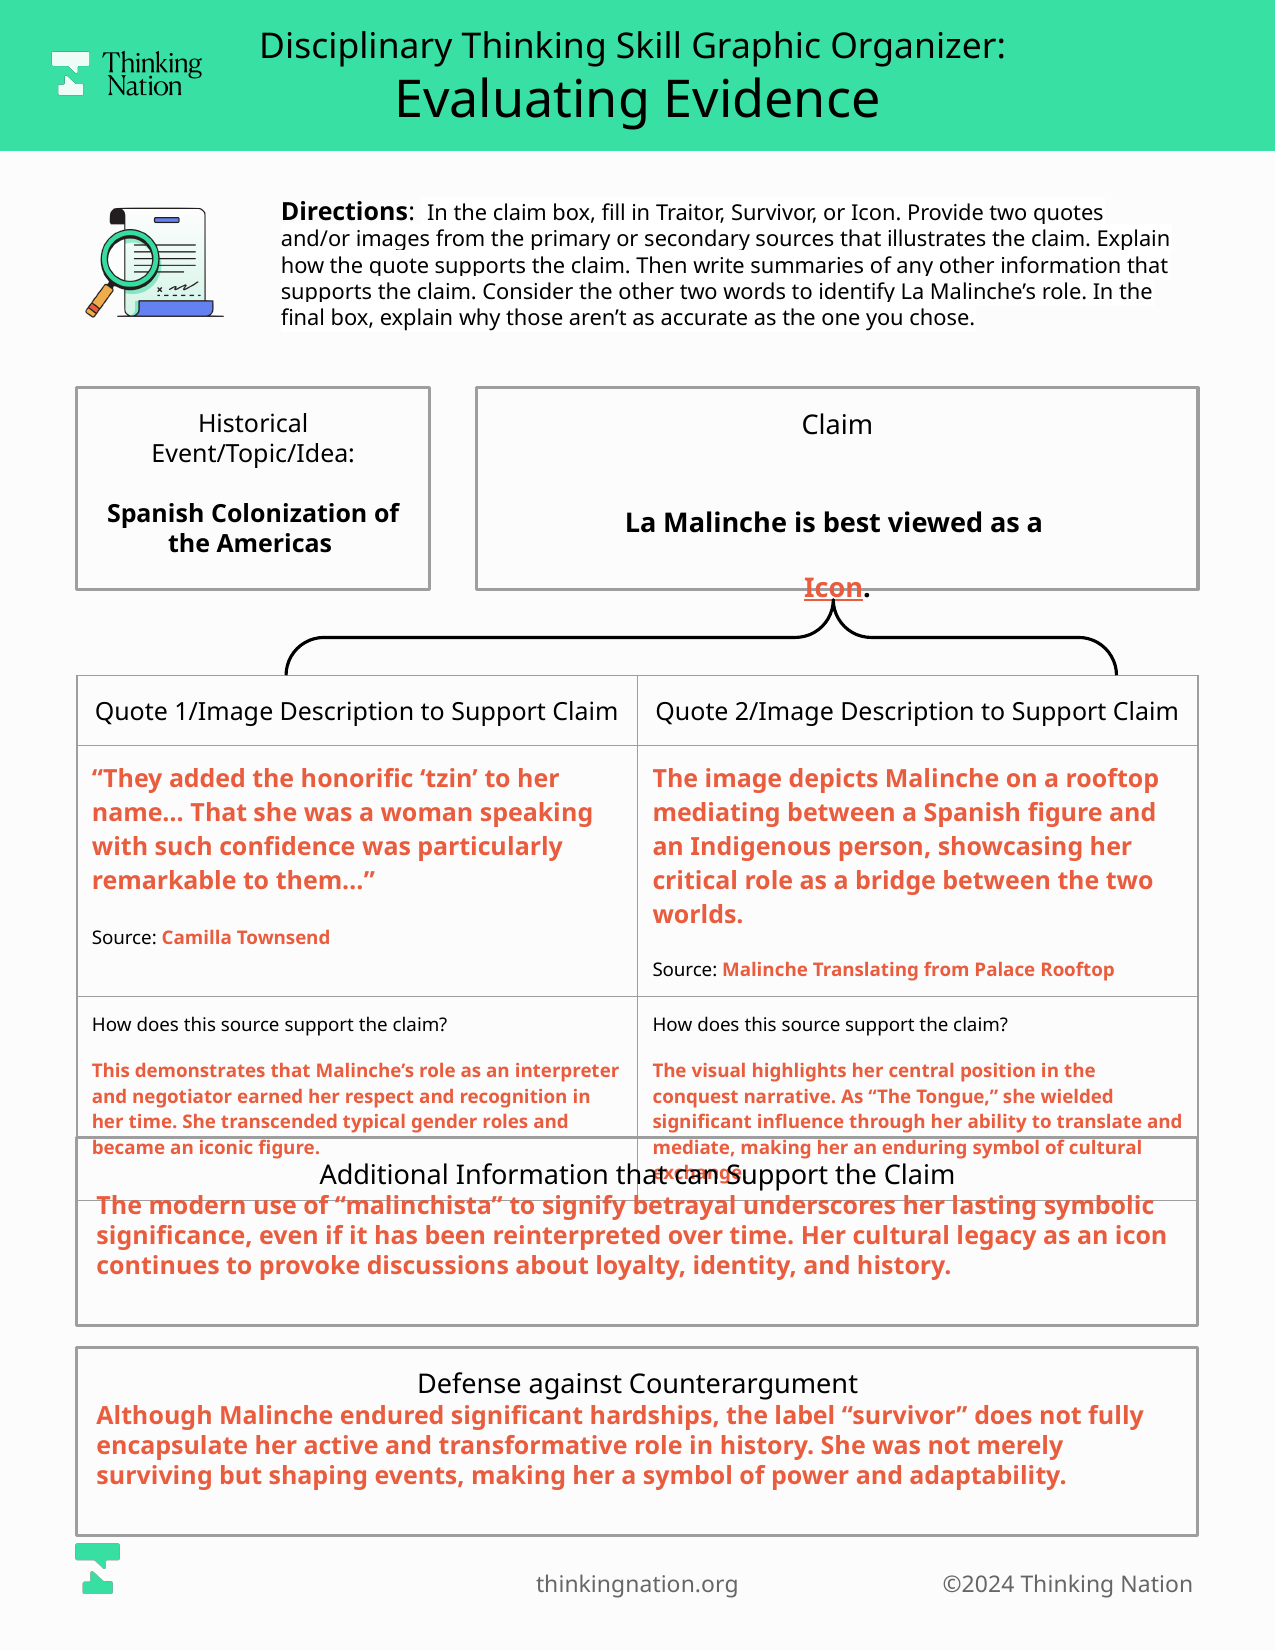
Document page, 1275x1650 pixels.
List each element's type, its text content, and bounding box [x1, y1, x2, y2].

table_cell How does this source support the claim? The visual highlights her central position in the conquest narrative. As “The Tongue,” she wielded significant influence through her ability to translate and mediate, making her an enduring symbol of cultural exchange. [638, 997, 1197, 1137]
table_cell How does this source support the claim? This demonstrates that Malinche’s role as an interpreter and negotiator earned her respect and recognition in her time. She transcended typical gender roles and became an iconic figure. [78, 997, 637, 1137]
text_box Directions: In the claim box, fill in Traitor, Survivor, or Icon. Provide two quotes and/or images from the primary or secondary sources that illustrates the claim. Explain how the quote supports the claim. Then write summaries of any other information that supports the claim. Consider the other two words to identify La Malinche’s role. In the final box, explain why those aren’t as accurate as the one you chose. [262, 187, 1198, 338]
table_header Quote 1/Image Description to Support Claim [78, 676, 637, 745]
table_cell “They added the honorific ‘tzin’ to her name… That she was a woman speaking with such confidence was particularly remarkable to them…” Source: Camilla Townsend [78, 746, 637, 996]
text_box Disciplinary Thinking Skill Graphic Organizer: Evaluating Evidence [0, 0, 1275, 151]
picture [62, 1533, 133, 1604]
text_box Defense against Counterargument Although Malinche endured significant hardships, the label “survivor” does not fully encapsulate her active and transformative role in history. She was not merely surviving but shaping events, making her a symbol of power and adaptability. [76, 1347, 1198, 1536]
text_box Additional Information that can Support the Claim The modern use of “malinchista” to signify betrayal underscores her lasting symbolic significance, even if it has been reinterpreted over time. Her cultural legacy as an icon continues to provoke discussions about loyalty, identity, and history. [76, 1137, 1198, 1326]
text_box ©2024 Thinking Nation [907, 1553, 1210, 1605]
text_box [286, 599, 1117, 676]
picture [35, 37, 207, 109]
text_box Historical Event/Topic/Idea: Spanish Colonization of the Americas [76, 387, 430, 590]
picture [76, 184, 234, 341]
text_box Claim La Malinche is best viewed as a Icon. [476, 387, 1199, 590]
text_box thinkingnation.org [486, 1553, 789, 1605]
table_cell The image depicts Malinche on a rooftop mediating between a Spanish figure and an Indigenous person, showcasing her critical role as a bridge between the two worlds. Source: Malinche Translating from Palace Rooftop [638, 746, 1197, 996]
table_header Quote 2/Image Description to Support Claim [638, 676, 1197, 745]
